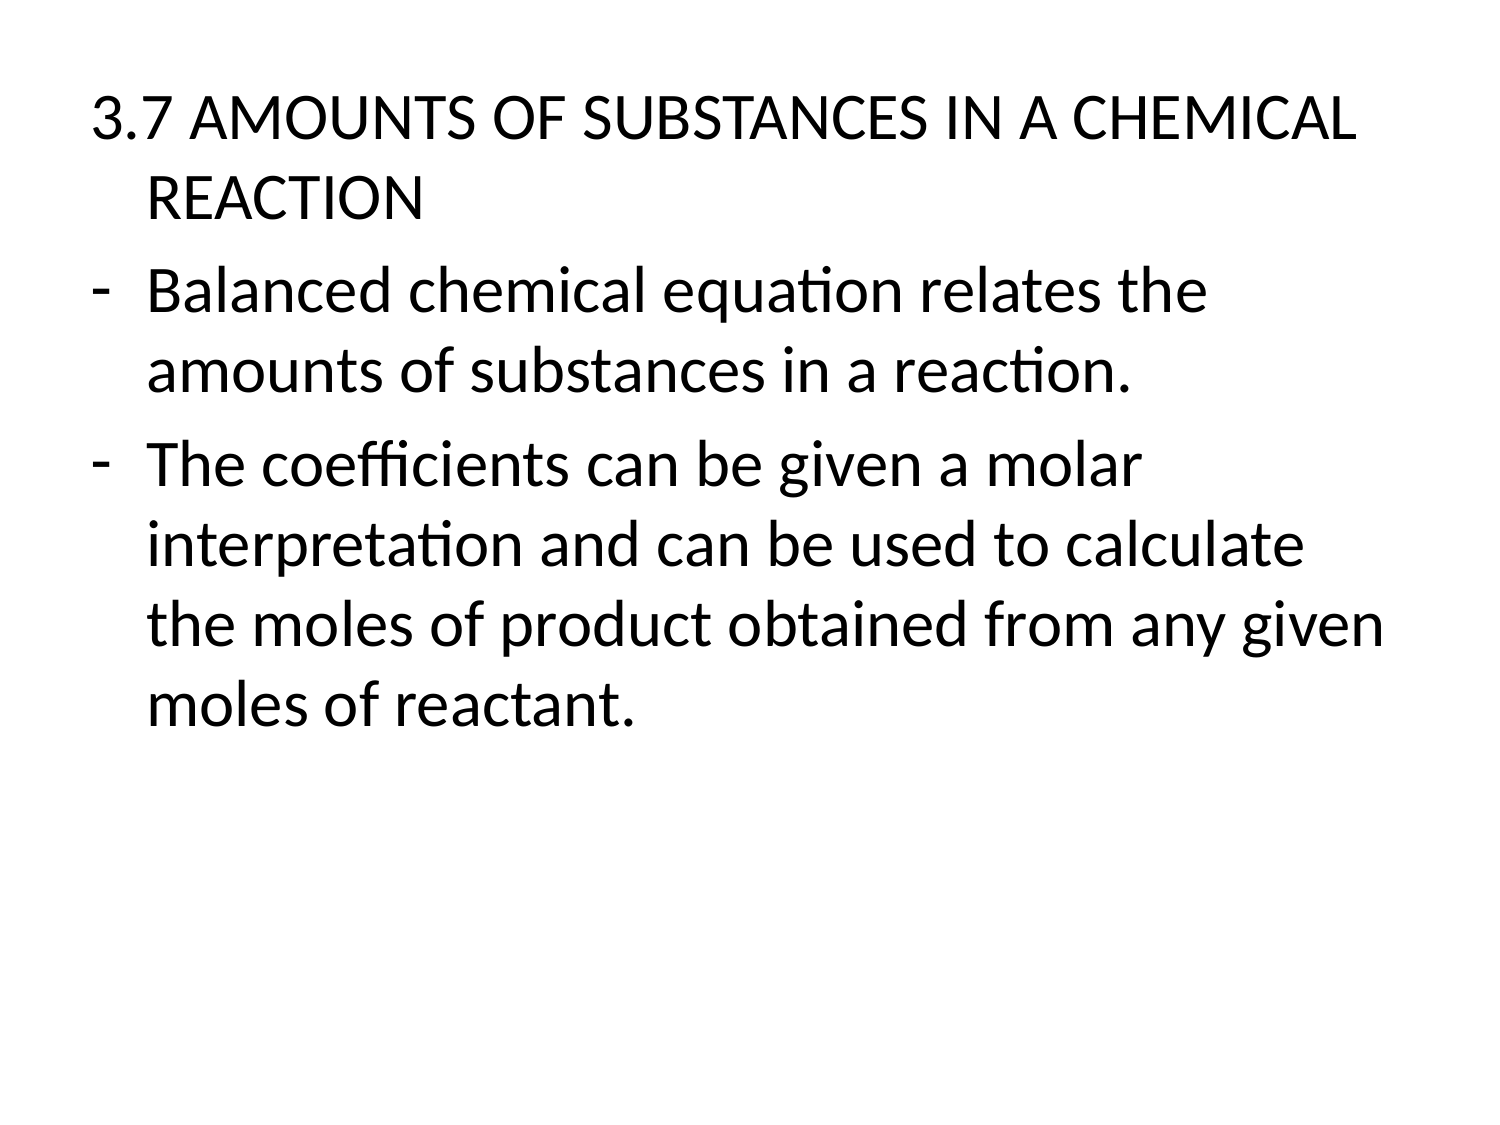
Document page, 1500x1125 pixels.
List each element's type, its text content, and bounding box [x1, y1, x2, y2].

list 3.7 AMOUNTS OF SUBSTANCES IN A CHEMICAL REACTION Balanced chemical equation relates the amounts of substances in a reaction. The coefficients can be given a molar interpretation and can be used to calculate the moles of product obtained from any given moles of reactant. [75, 65, 1425, 1005]
